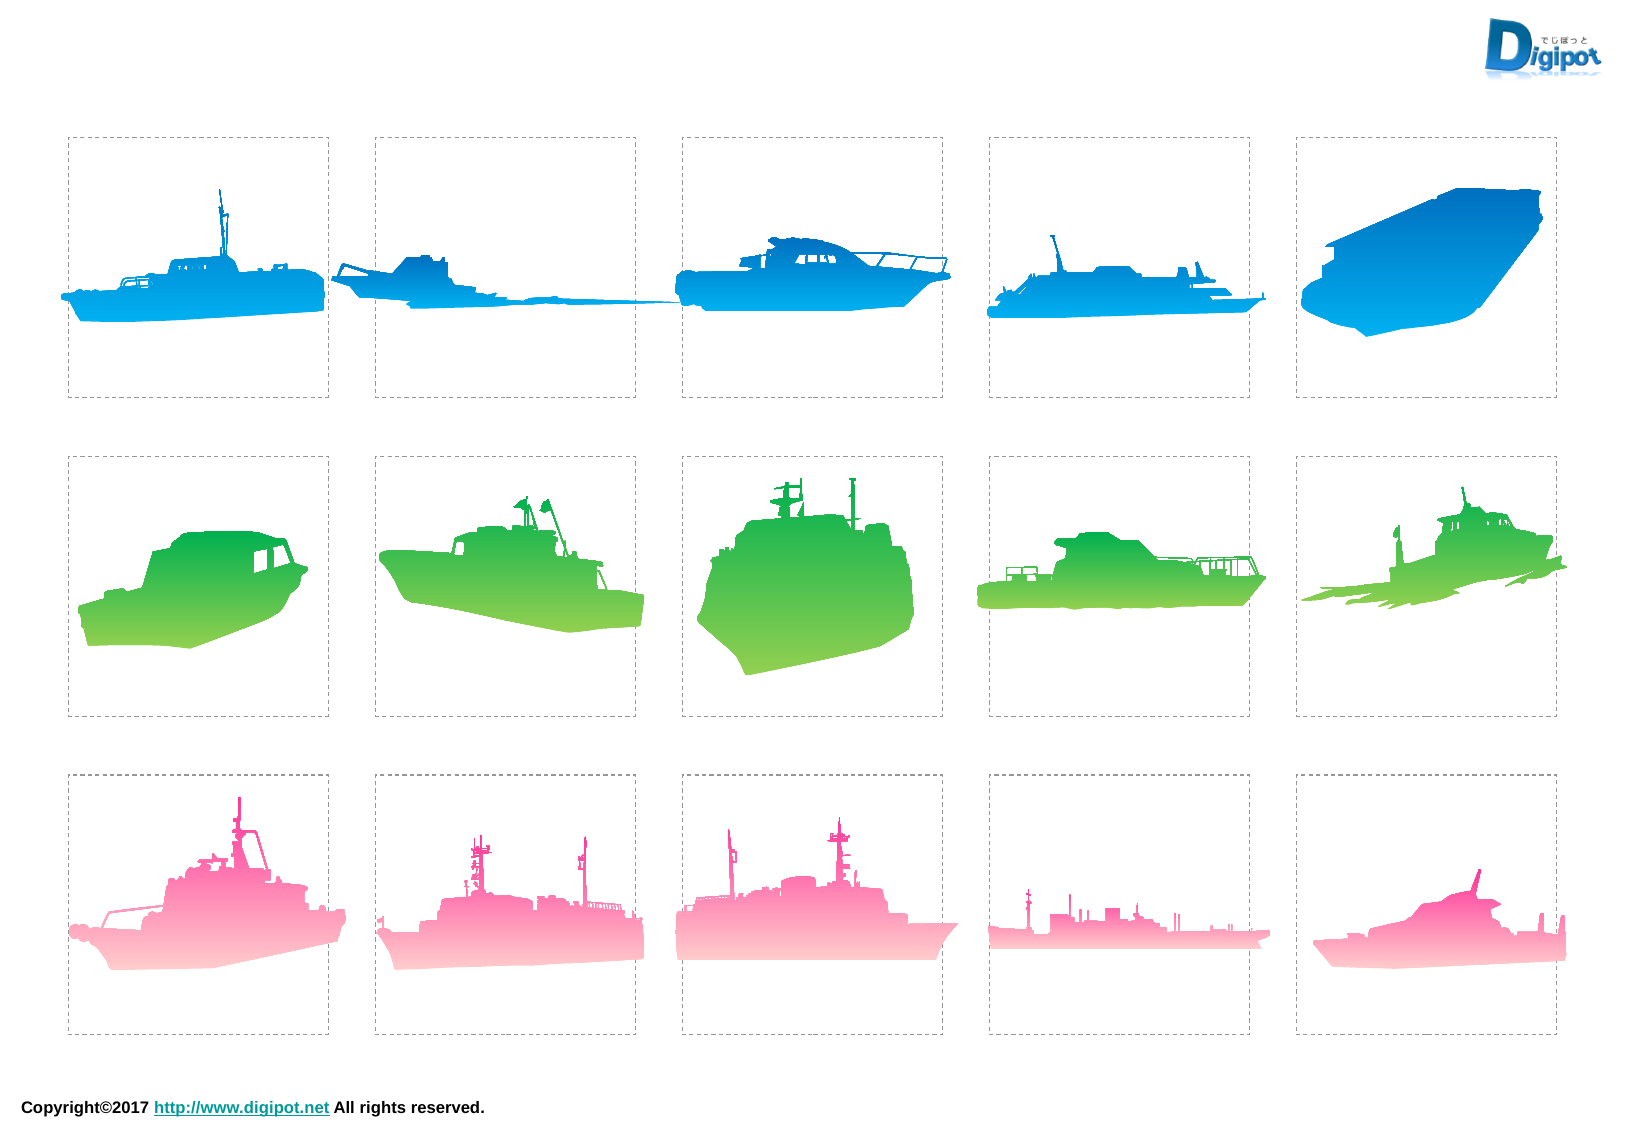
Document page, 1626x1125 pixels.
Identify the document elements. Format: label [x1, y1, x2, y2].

text_box [988, 888, 1271, 950]
text_box [77, 530, 309, 649]
text_box [977, 532, 1266, 610]
text_box [1301, 486, 1567, 610]
text_box [696, 477, 914, 676]
text_box [674, 817, 958, 961]
text_box [376, 835, 645, 971]
text_box [69, 797, 346, 971]
text_box [1301, 187, 1544, 337]
text_box [1312, 869, 1567, 969]
picture [1485, 18, 1602, 82]
text_box [379, 495, 645, 633]
text_box [675, 236, 952, 312]
text_box [986, 235, 1266, 319]
text_box [331, 255, 680, 309]
text_box [61, 189, 326, 323]
